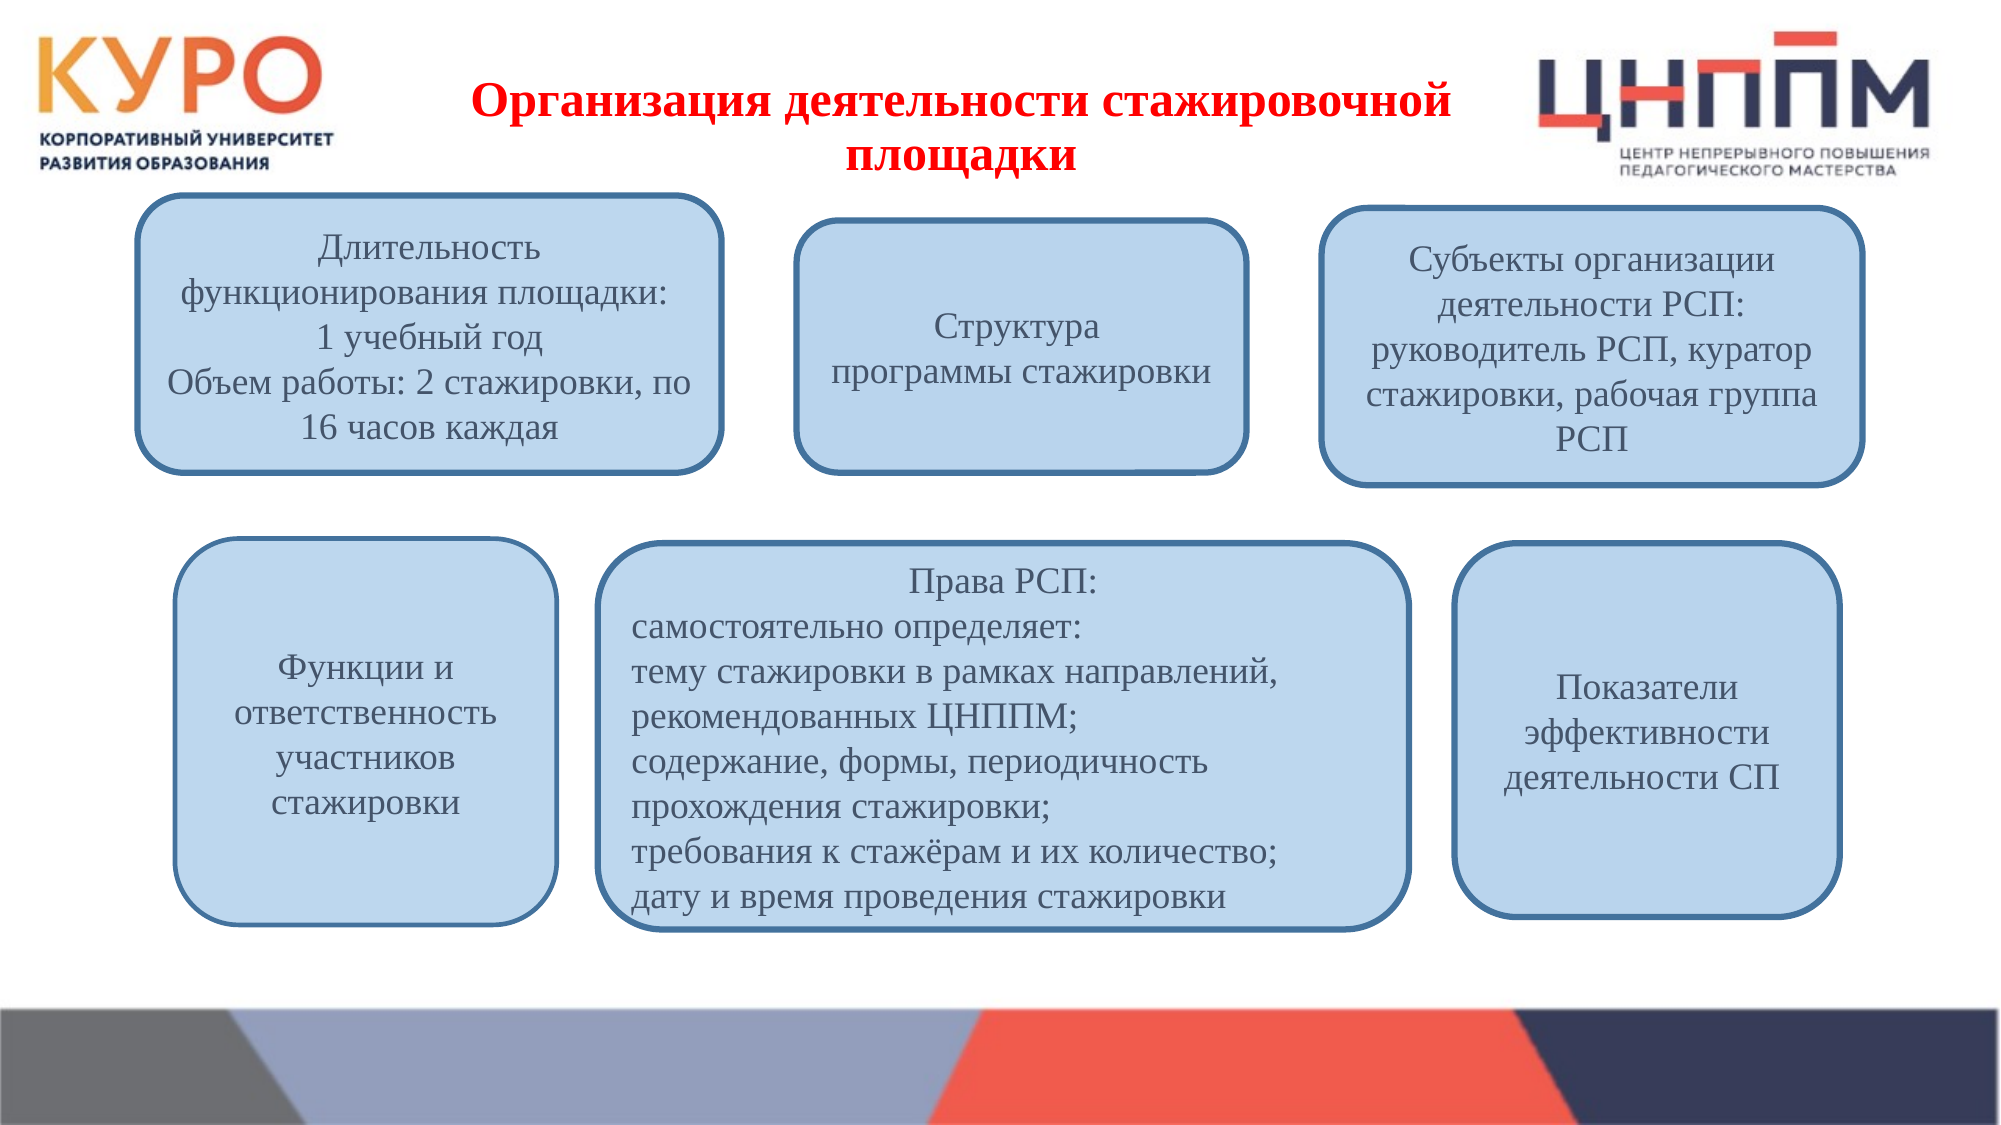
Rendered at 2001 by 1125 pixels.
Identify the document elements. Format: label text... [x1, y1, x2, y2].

text_box Субъекты организации деятельности РСП: руководитель РСП, куратор стажировки, рабочая группа РСП [1320, 206, 1864, 487]
text_box Длительность функционирования площадки: 1 учебный год Объем работы: 2 стажировки, по 16 часов каждая [136, 194, 723, 474]
text_box Права РСП: самостоятельно определяет: тему стажировки в рамках направлений, рекомендованных ЦНППМ; содержание, формы, периодичность прохождения стажировки; требования к стажёрам и их количество; дату и время проведения стажировки [596, 542, 1411, 931]
text_box Функции и ответственность участников стажировки [173, 537, 558, 926]
picture [0, 0, 2001, 1125]
text_box Структура программы стажировки [795, 219, 1248, 474]
text_box Показатели эффективности деятельности СП [1453, 542, 1841, 919]
title Организация деятельности стажировочной площадки [361, 59, 1562, 196]
